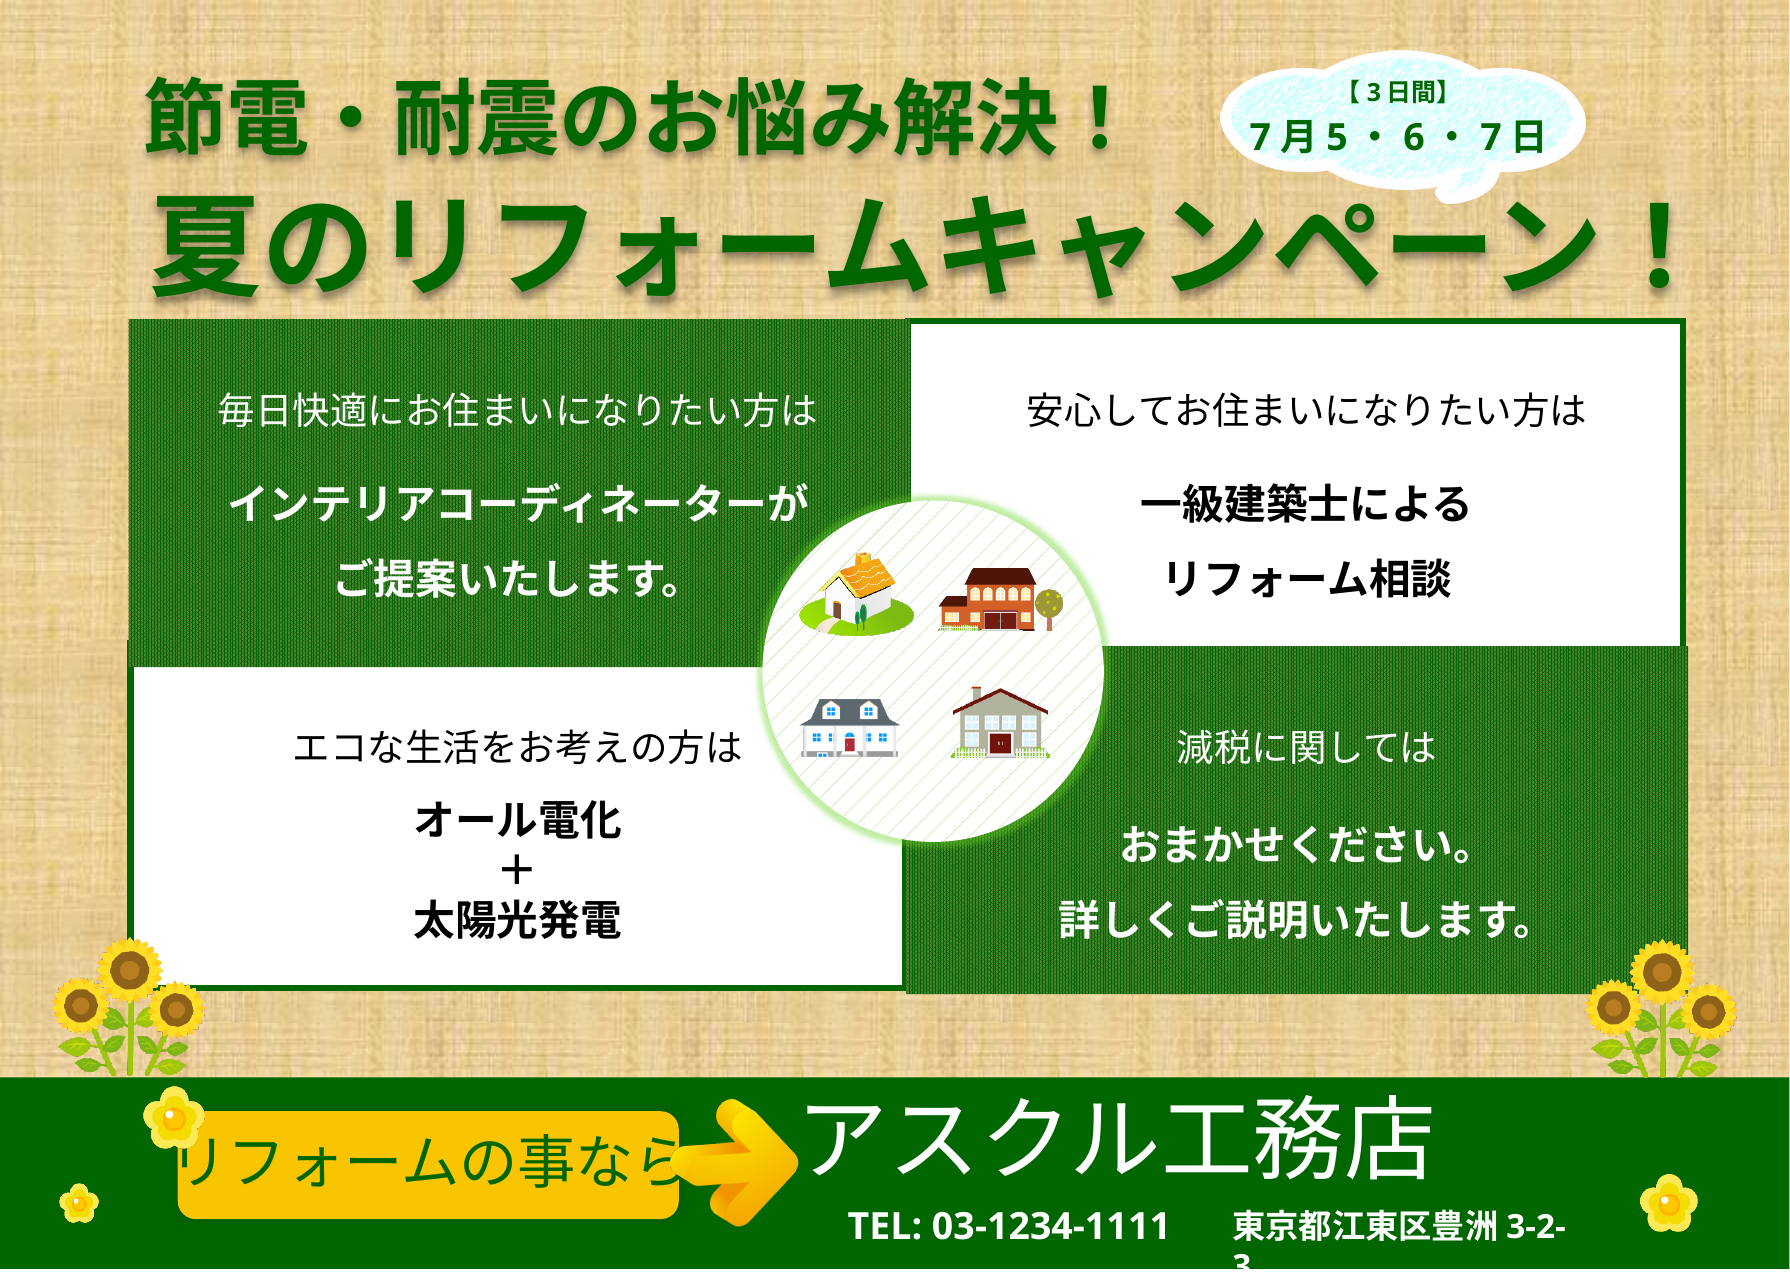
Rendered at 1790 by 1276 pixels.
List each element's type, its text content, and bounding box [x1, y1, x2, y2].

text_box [128, 319, 1689, 995]
picture [937, 568, 1063, 631]
picture [1637, 1171, 1700, 1234]
picture [799, 699, 900, 757]
picture [799, 551, 914, 636]
picture [52, 937, 205, 1076]
text_box [207, 1110, 670, 1118]
picture [139, 1083, 207, 1151]
text_box アスクル工務店 [782, 1073, 1451, 1198]
picture [1220, 50, 1586, 204]
text_box [176, 1203, 667, 1221]
picture [57, 1181, 100, 1224]
text_box [1451, 1076, 1790, 1270]
text_box TEL: 03-1234-1111 [832, 1194, 1187, 1255]
text_box [0, 1076, 1217, 1270]
picture [667, 1096, 801, 1230]
picture [1585, 939, 1737, 1078]
text_box 節電・耐震のお悩み解決！ [128, 58, 1158, 173]
text_box [0, 0, 1790, 1076]
text_box リフォームの事なら [154, 1118, 670, 1203]
picture [950, 686, 1050, 758]
text_box 東京都江東区豊洲3-2-3 [1217, 1197, 1638, 1276]
text_box 夏のリフォームキャンペーン！ [135, 167, 1732, 318]
